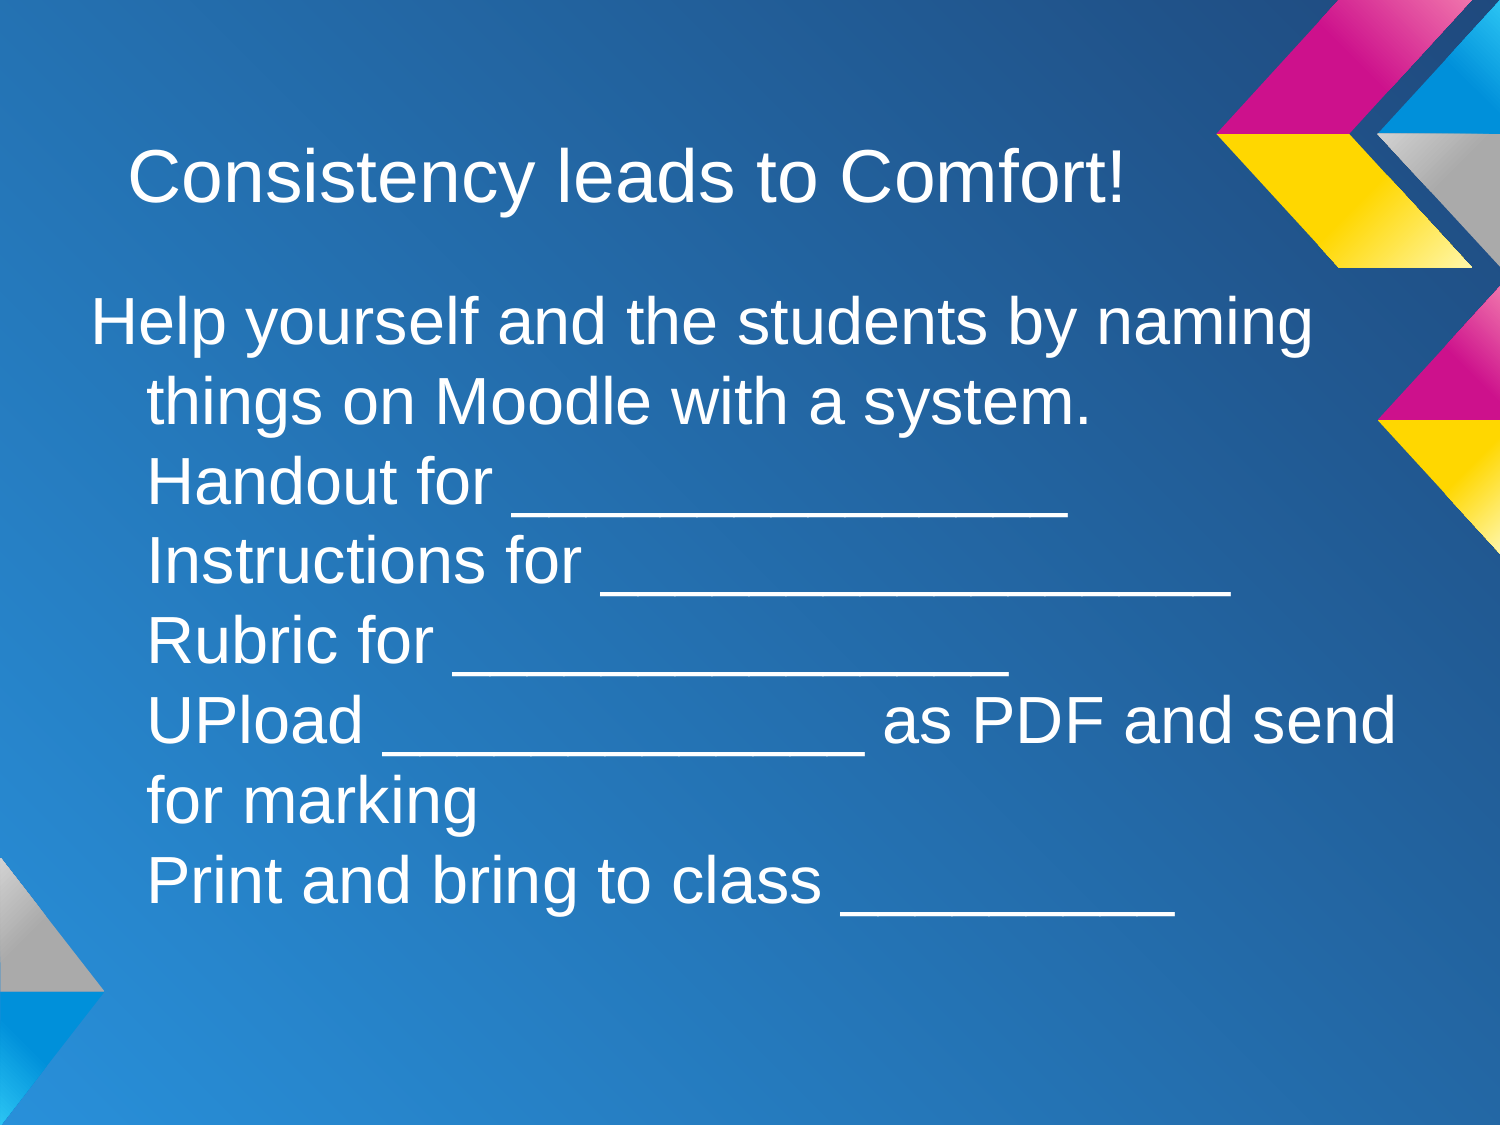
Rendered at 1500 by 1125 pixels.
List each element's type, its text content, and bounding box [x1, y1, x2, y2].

title Consistency leads to Comfort! [75, 14, 1204, 233]
list Help yourself and the students by naming things on Moodle with a system. Handout for _______________ Instructions for _________________ Rubric for _______________ UPload _____________ as PDF and send for marking Print and bring to class _________ [75, 262, 1425, 1013]
